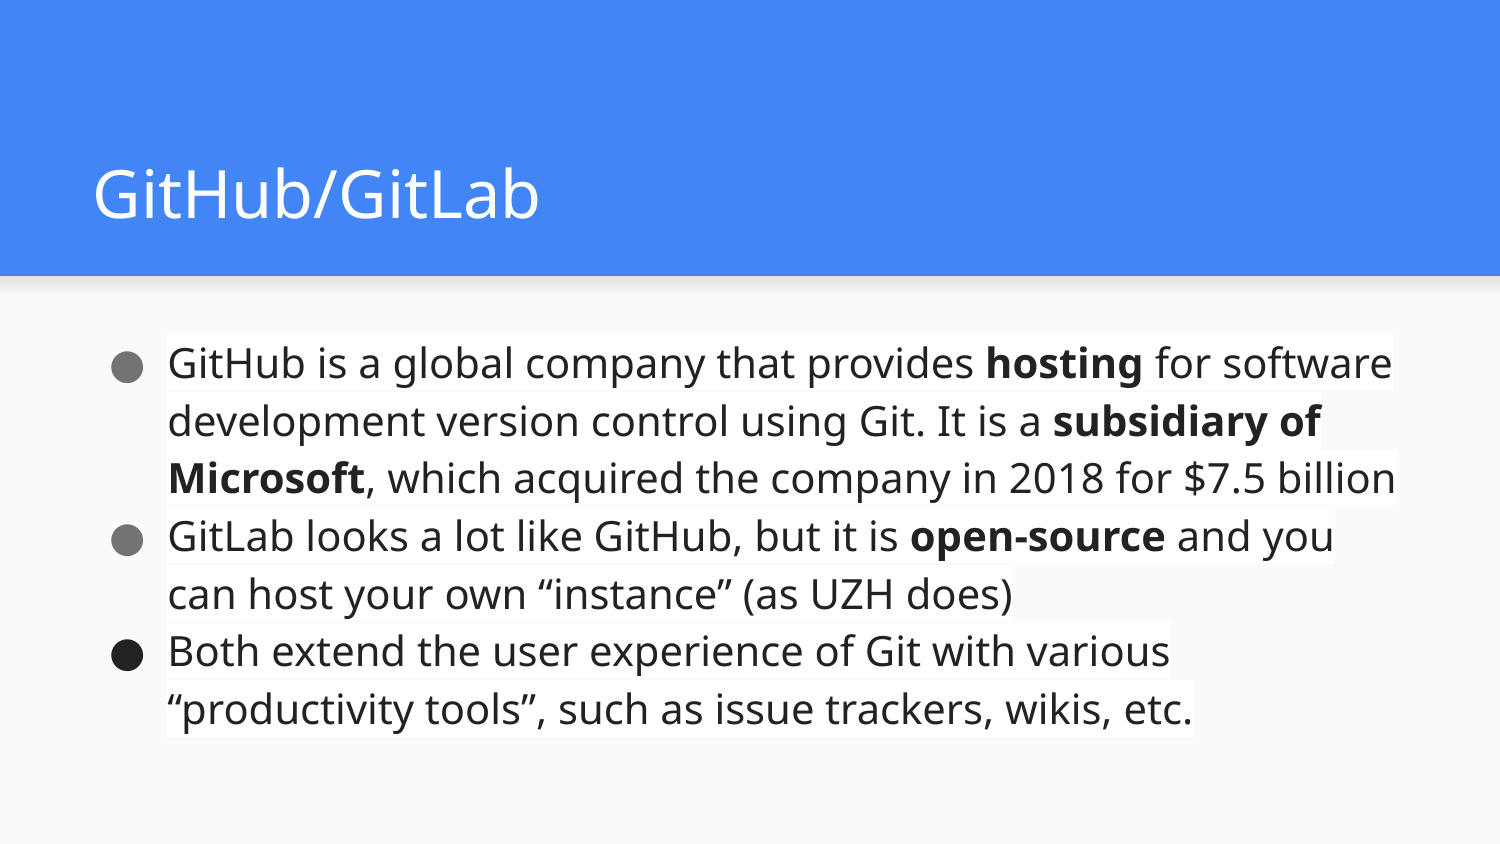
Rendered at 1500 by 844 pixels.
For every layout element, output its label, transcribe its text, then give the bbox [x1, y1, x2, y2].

title GitHub/GitLab [77, 121, 1427, 248]
list GitHub is a global company that provides hosting for software development version control using Git. It is a subsidiary of Microsoft, which acquired the company in 2018 for $7.5 billion GitLab looks a lot like GitHub, but it is open-source and you can host your own “instance” (as UZH does) Both extend the user experience of Git with various “productivity tools”, such as issue trackers, wikis, etc. [77, 314, 1427, 760]
